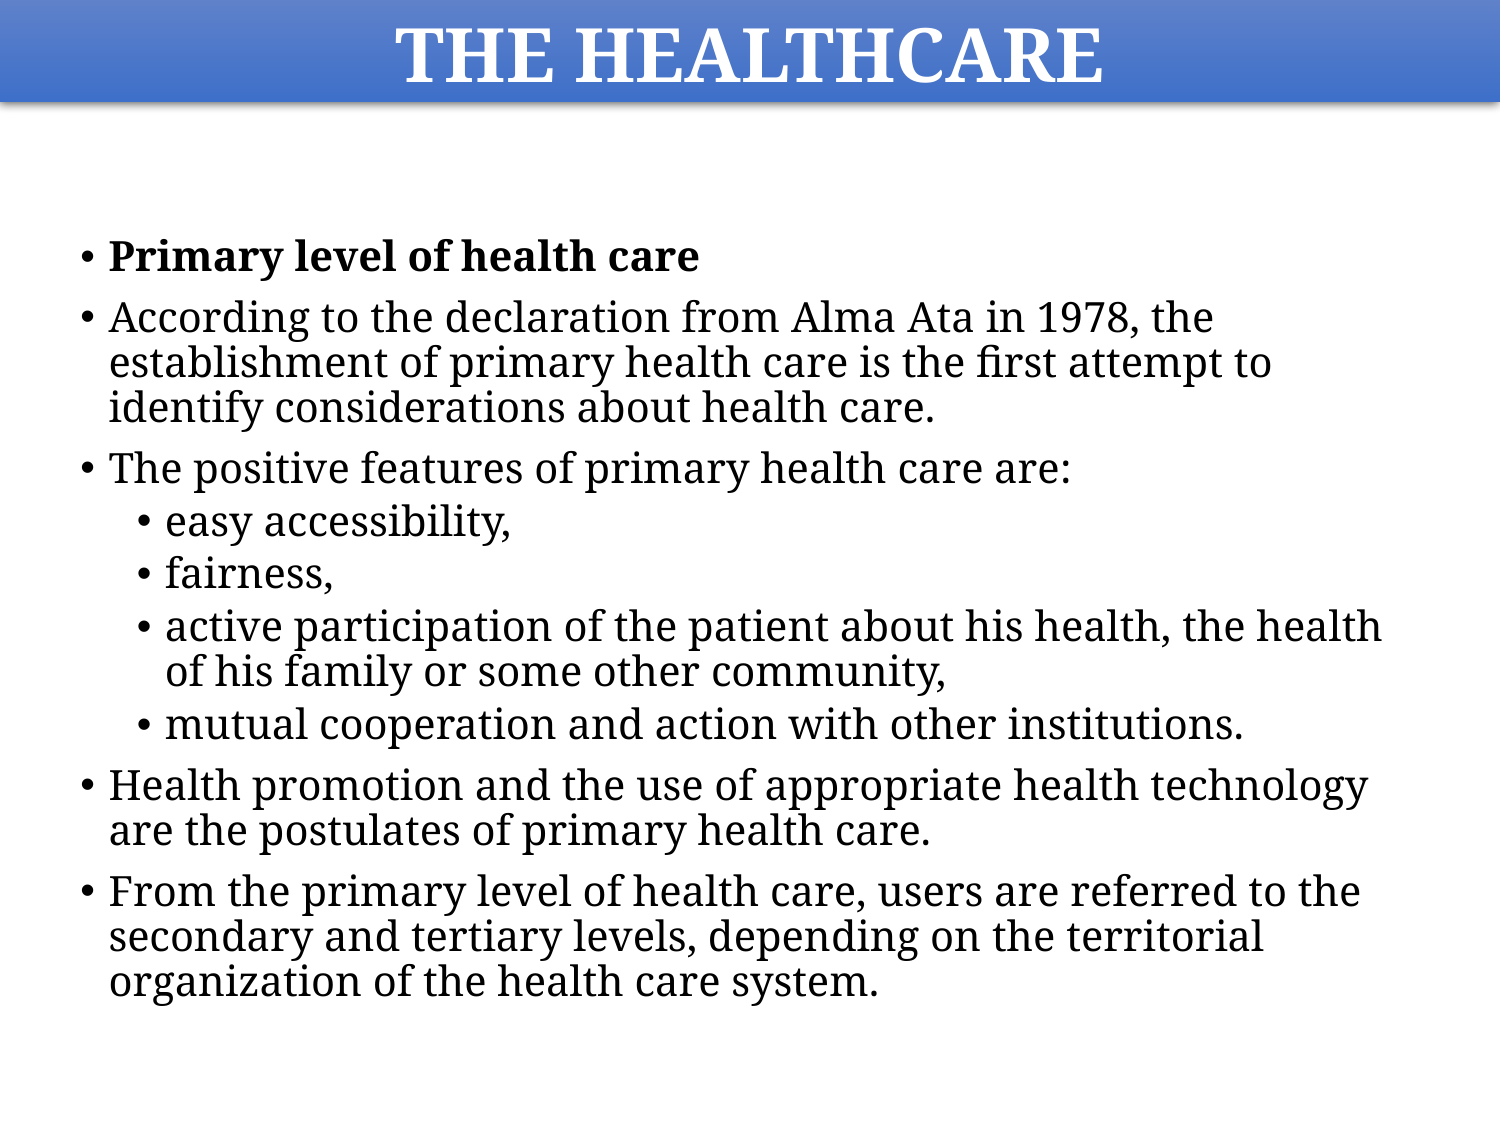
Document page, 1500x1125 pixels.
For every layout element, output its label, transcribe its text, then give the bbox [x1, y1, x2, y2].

text_box THE HEALTHCARE [0, 0, 1500, 102]
list Primary level of health care According to the declaration from Alma Ata in 1978, the establishment of primary health care is the first attempt to identify considerations about health care. The positive features of primary health care are: easy accessibility, fairness, active participation of the patient about his health, the health of his family or some other community, mutual cooperation and action with other institutions. Health promotion and the use of appropriate health technology are the postulates of primary health care. From the primary level of health care, users are referred to the secondary and tertiary levels, depending on the territorial organization of the health care system. [65, 228, 1431, 1065]
